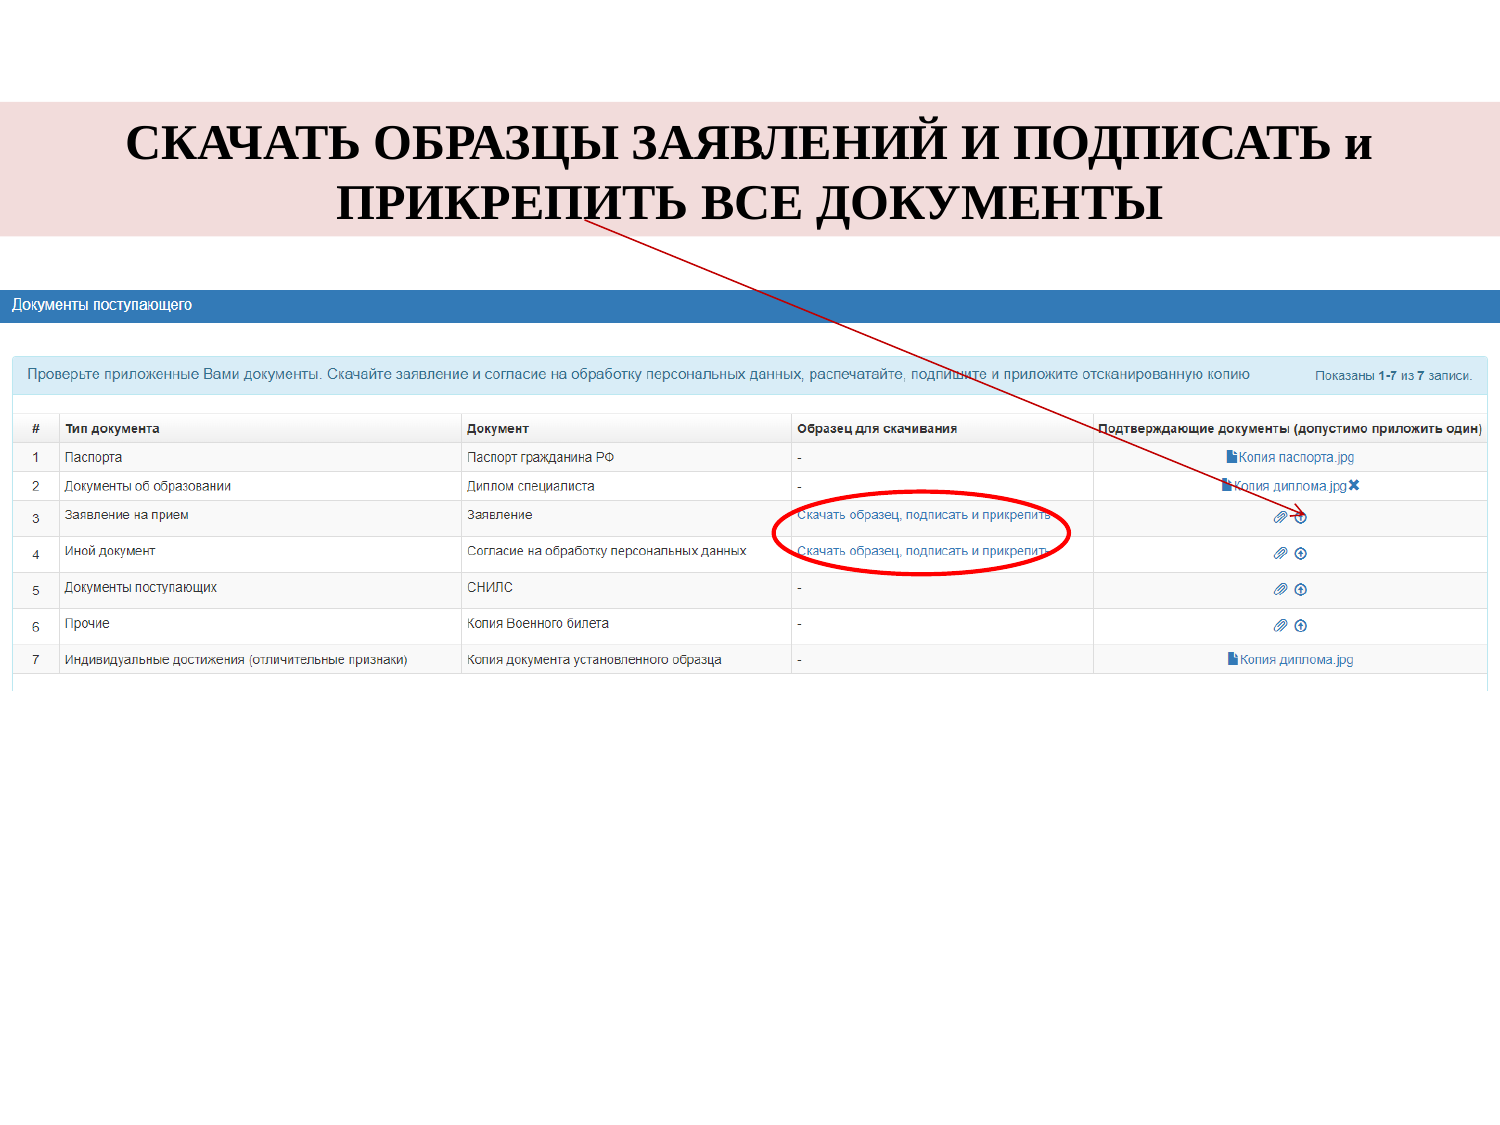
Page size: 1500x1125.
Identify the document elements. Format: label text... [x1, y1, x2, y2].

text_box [584, 219, 1306, 516]
picture [0, 290, 1500, 691]
text_box СКАЧАТЬ ОБРАЗЦЫ ЗАЯВЛЕНИЙ И ПОДПИСАТЬ и ПРИКРЕПИТЬ ВСЕ ДОКУМЕНТЫ [0, 101, 1500, 237]
